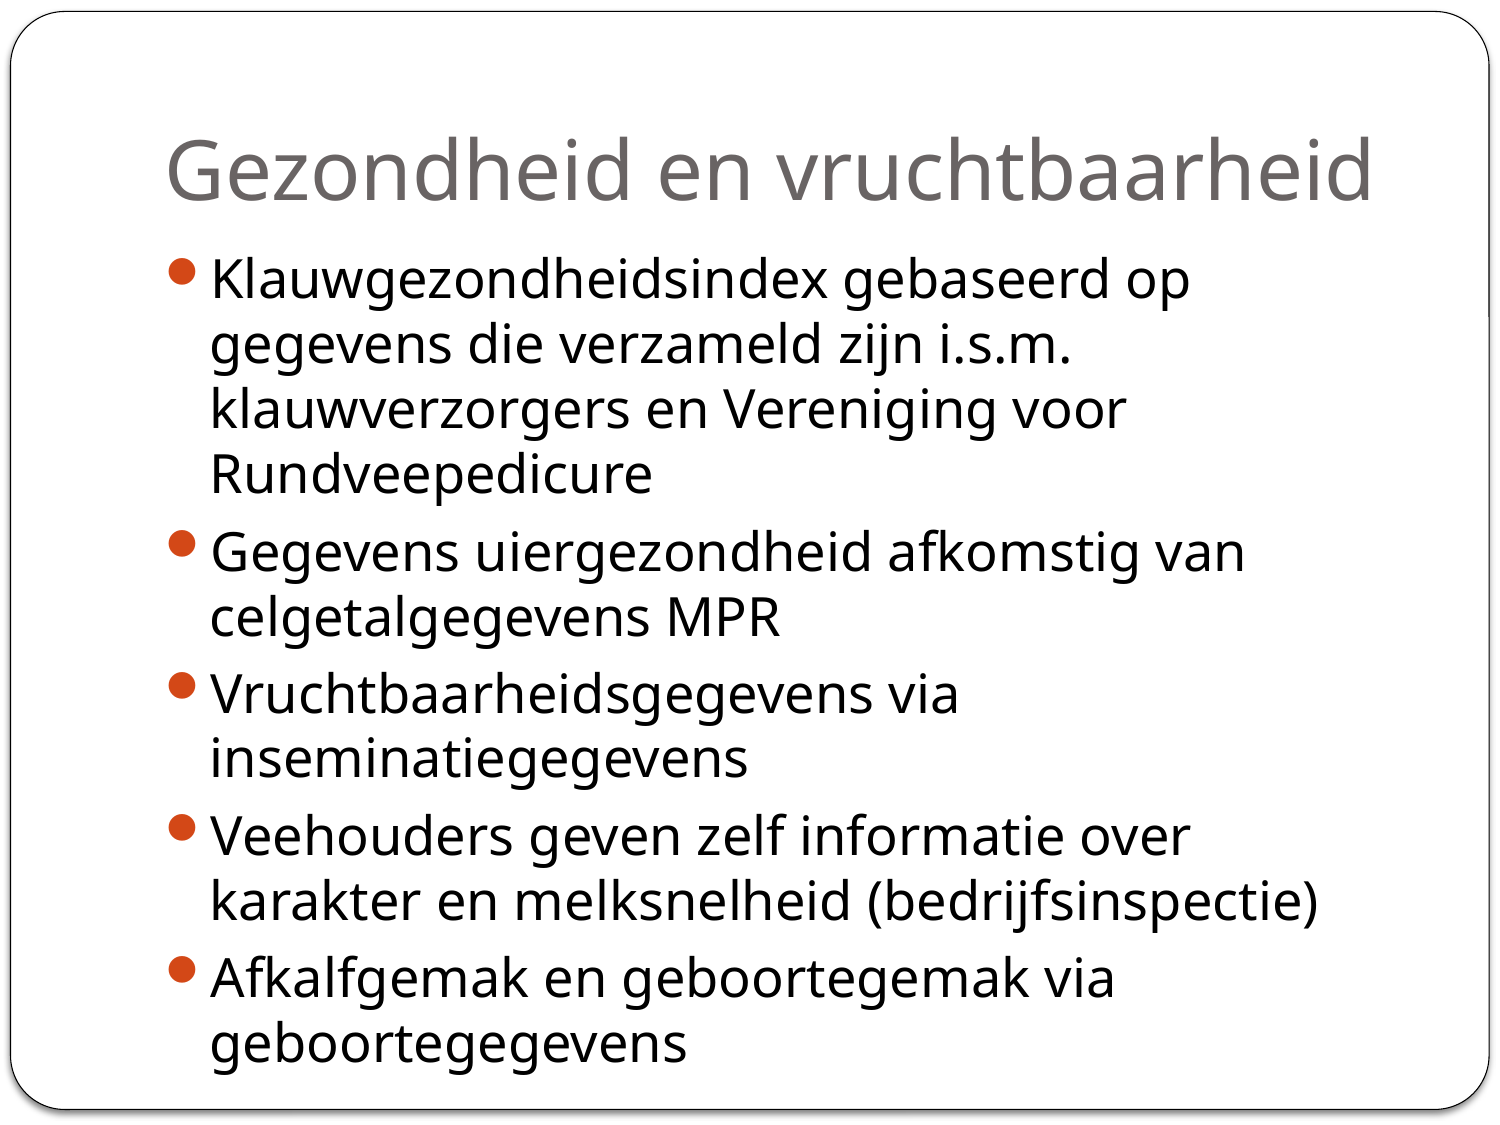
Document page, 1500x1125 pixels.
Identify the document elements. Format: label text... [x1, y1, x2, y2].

list Klauwgezondheidsindex gebaseerd op gegevens die verzameld zijn i.s.m. klauwverzorgers en Vereniging voor Rundveepedicure Gegevens uiergezondheid afkomstig van celgetalgegevens MPR Vruchtbaarheidsgegevens via inseminatiegegevens Veehouders geven zelf informatie over karakter en melksnelheid (bedrijfsinspectie) Afkalfgemak en geboortegemak via geboortegegevens [150, 237, 1425, 988]
title Gezondheid en vruchtbaarheid [150, 45, 1425, 233]
